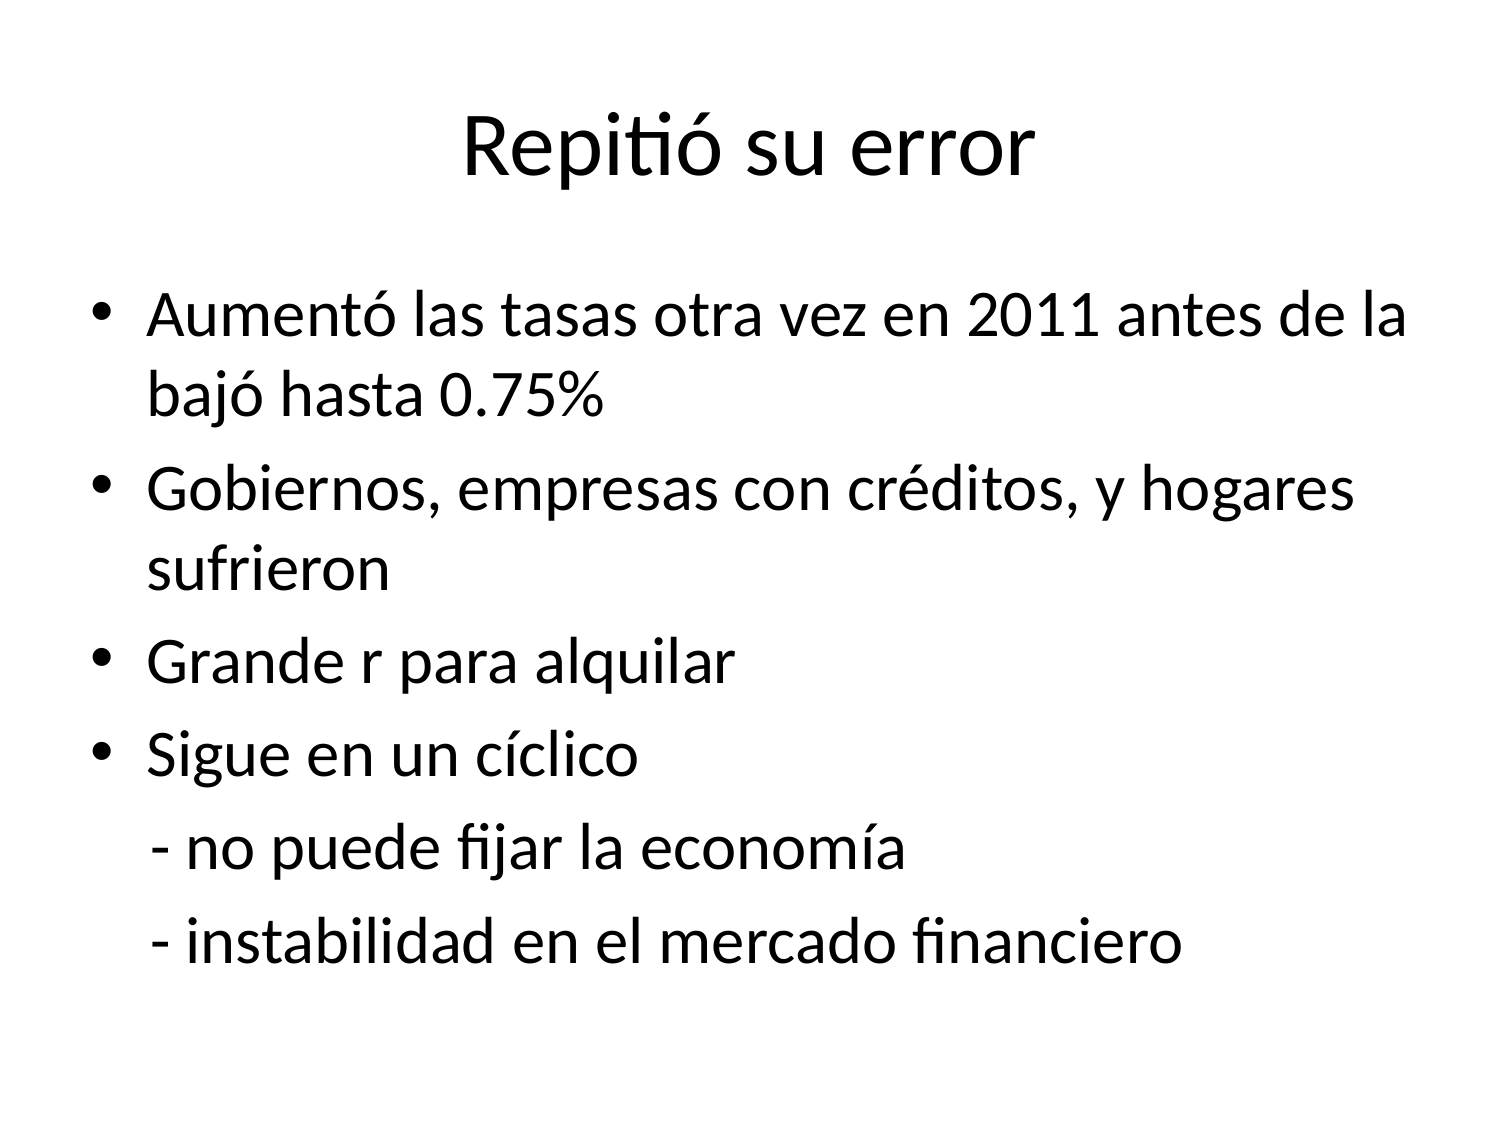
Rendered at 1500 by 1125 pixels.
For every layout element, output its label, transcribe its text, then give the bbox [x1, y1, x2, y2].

title Repitió su error [75, 45, 1425, 233]
list Aumentó las tasas otra vez en 2011 antes de la bajó hasta 0.75% Gobiernos, empresas con créditos, y hogares sufrieron Grande r para alquilar Sigue en un cíclico - no puede fijar la economía - instabilidad en el mercado financiero [75, 262, 1425, 1005]
